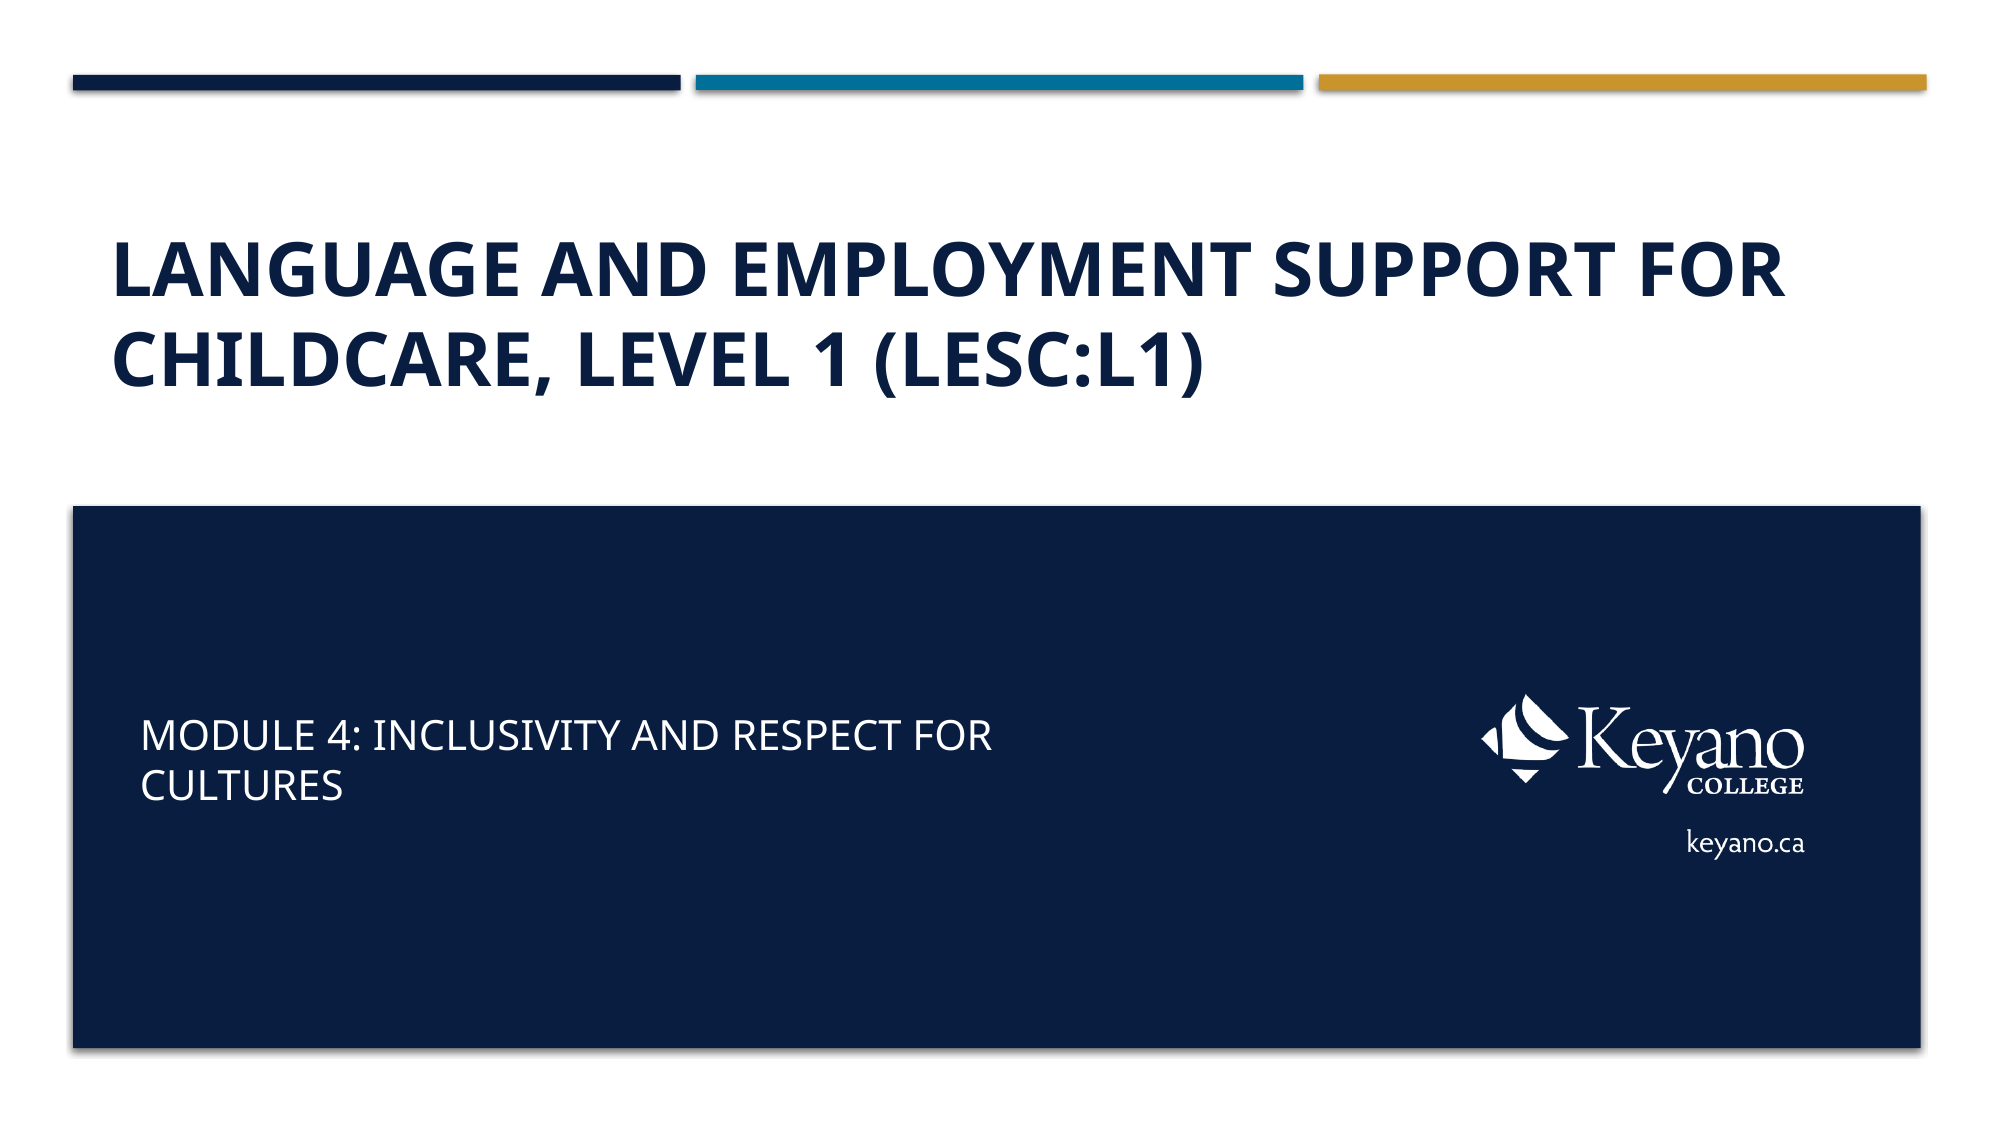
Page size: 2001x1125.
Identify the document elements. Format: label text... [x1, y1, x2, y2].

title Language and Employment Support for Childcare, Level 1 (LESC:L1) [95, 167, 1899, 410]
picture [1481, 694, 1805, 860]
text_box Module 4: Inclusivity and Respect for Cultures [125, 701, 1125, 817]
